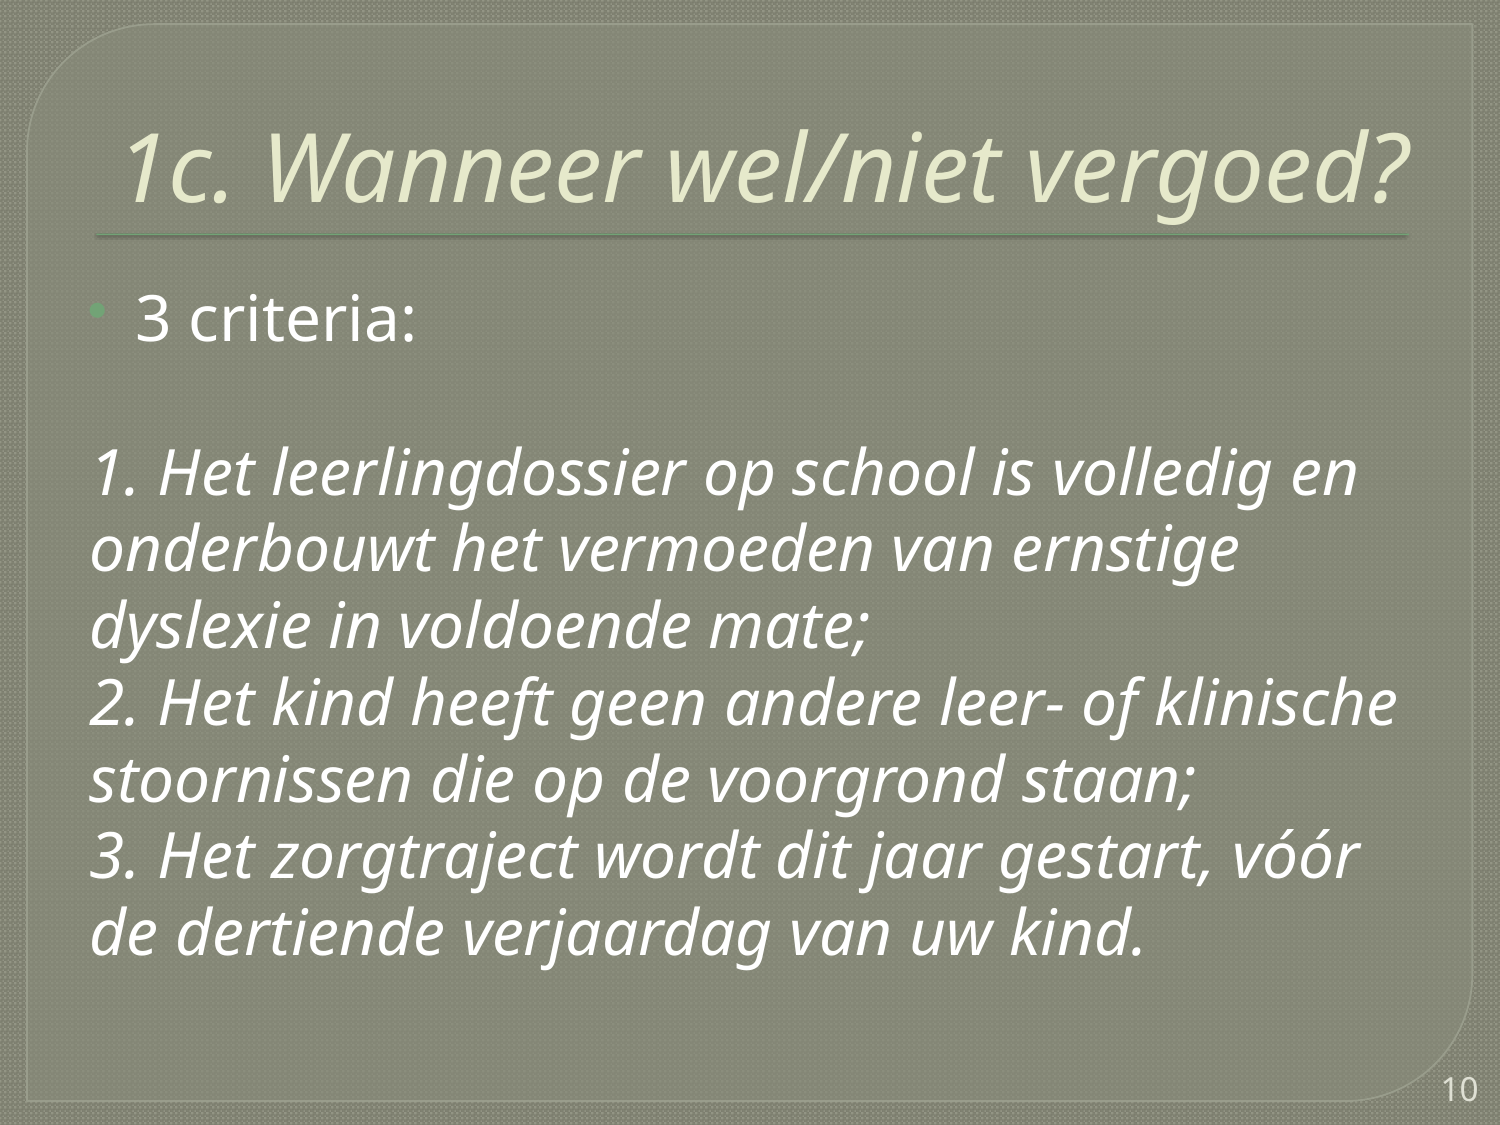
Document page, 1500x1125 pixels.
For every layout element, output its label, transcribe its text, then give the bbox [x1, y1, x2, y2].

slide_number 10 [1417, 1068, 1494, 1114]
list 3 criteria: 1. Het leerlingdossier op school is volledig en onderbouwt het vermoeden van ernstige dyslexie in voldoende mate; 2. Het kind heeft geen andere leer- of klinische stoornissen die op de voorgrond staan; 3. Het zorgtraject wordt dit jaar gestart, vóór de dertiende verjaardag van uw kind. [75, 270, 1425, 1013]
title 1c. Wanneer wel/niet vergoed? [75, 41, 1425, 230]
